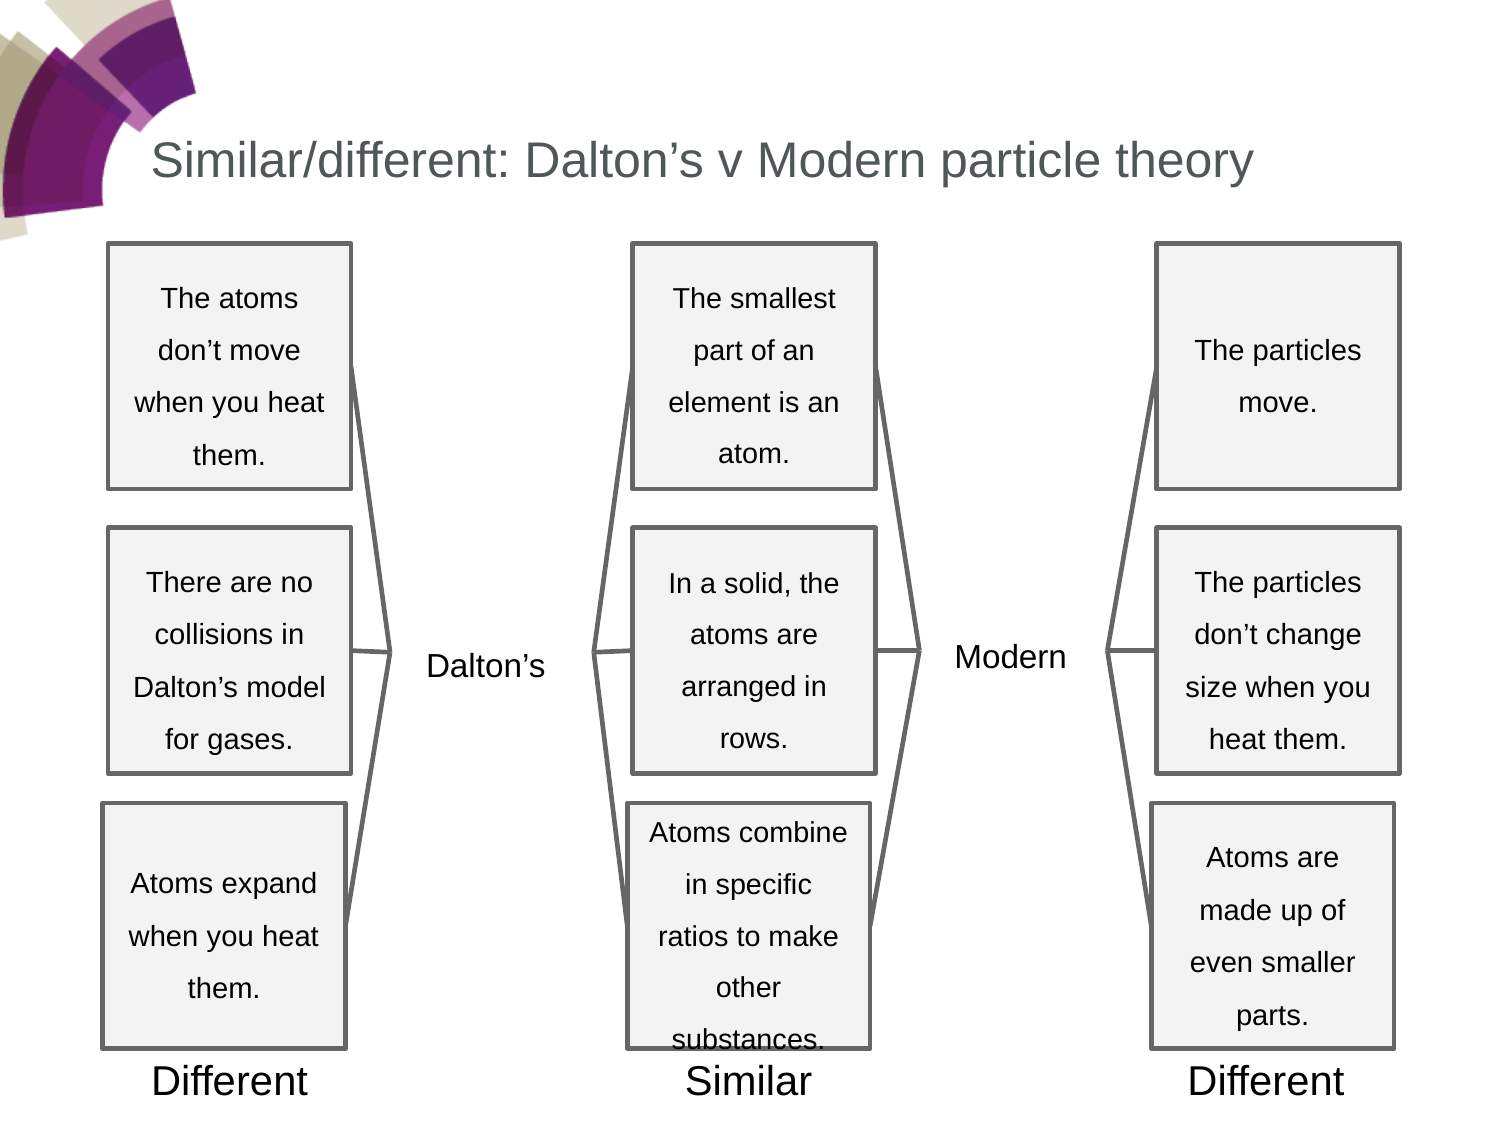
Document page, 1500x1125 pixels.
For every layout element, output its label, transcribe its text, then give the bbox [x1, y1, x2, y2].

text_box The atoms don’t move when you heat them. [108, 243, 351, 490]
text_box The smallest part of an element is an atom. [632, 243, 876, 490]
text_box Atoms combine in specific ratios to make other substances. [627, 803, 871, 1033]
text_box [131, 1034, 1365, 1109]
text_box Modern [924, 616, 1102, 707]
text_box There are no collisions in Dalton’s model for gases. [108, 527, 345, 774]
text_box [593, 366, 633, 650]
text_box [593, 660, 628, 927]
text_box The particles don’t change size when you heat them. [1157, 527, 1400, 774]
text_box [1107, 366, 1157, 650]
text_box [345, 652, 391, 927]
text_box Dalton’s [405, 616, 578, 707]
picture [0, 0, 1500, 1125]
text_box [350, 366, 391, 651]
text_box Atoms expand when you heat them. [102, 803, 346, 1049]
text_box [869, 650, 920, 927]
list Similar/different: Dalton’s v Modern particle theory [135, 119, 1282, 297]
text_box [1107, 650, 1152, 927]
text_box The particles move. [1156, 243, 1400, 490]
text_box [875, 366, 920, 650]
text_box In a solid, the atoms are arranged in rows. [632, 527, 870, 774]
text_box Atoms are made up of even smaller parts. [1151, 803, 1395, 1049]
